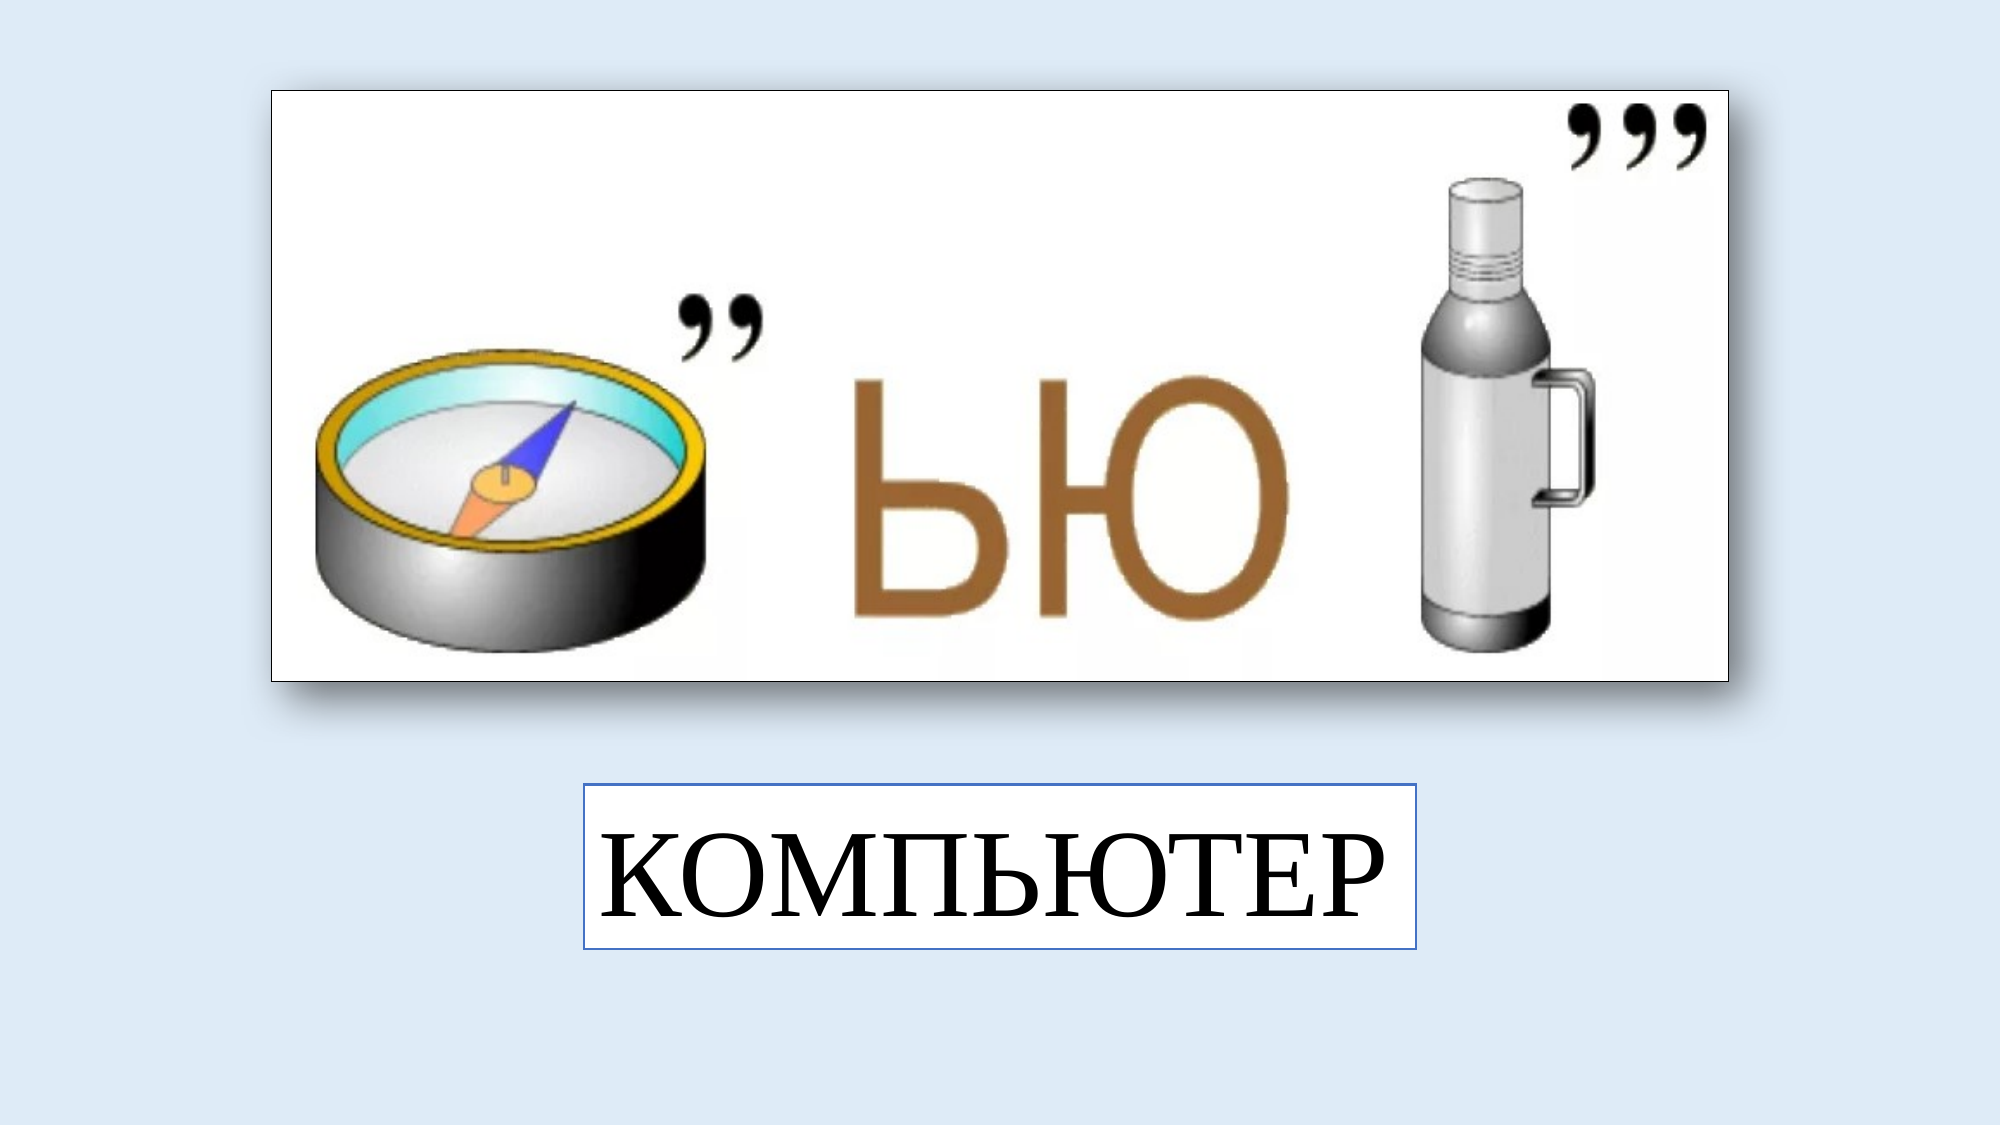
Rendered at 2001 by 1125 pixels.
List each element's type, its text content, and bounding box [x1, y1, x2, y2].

picture [271, 90, 1729, 682]
text_box КОМПЬЮТЕР [583, 783, 1417, 950]
